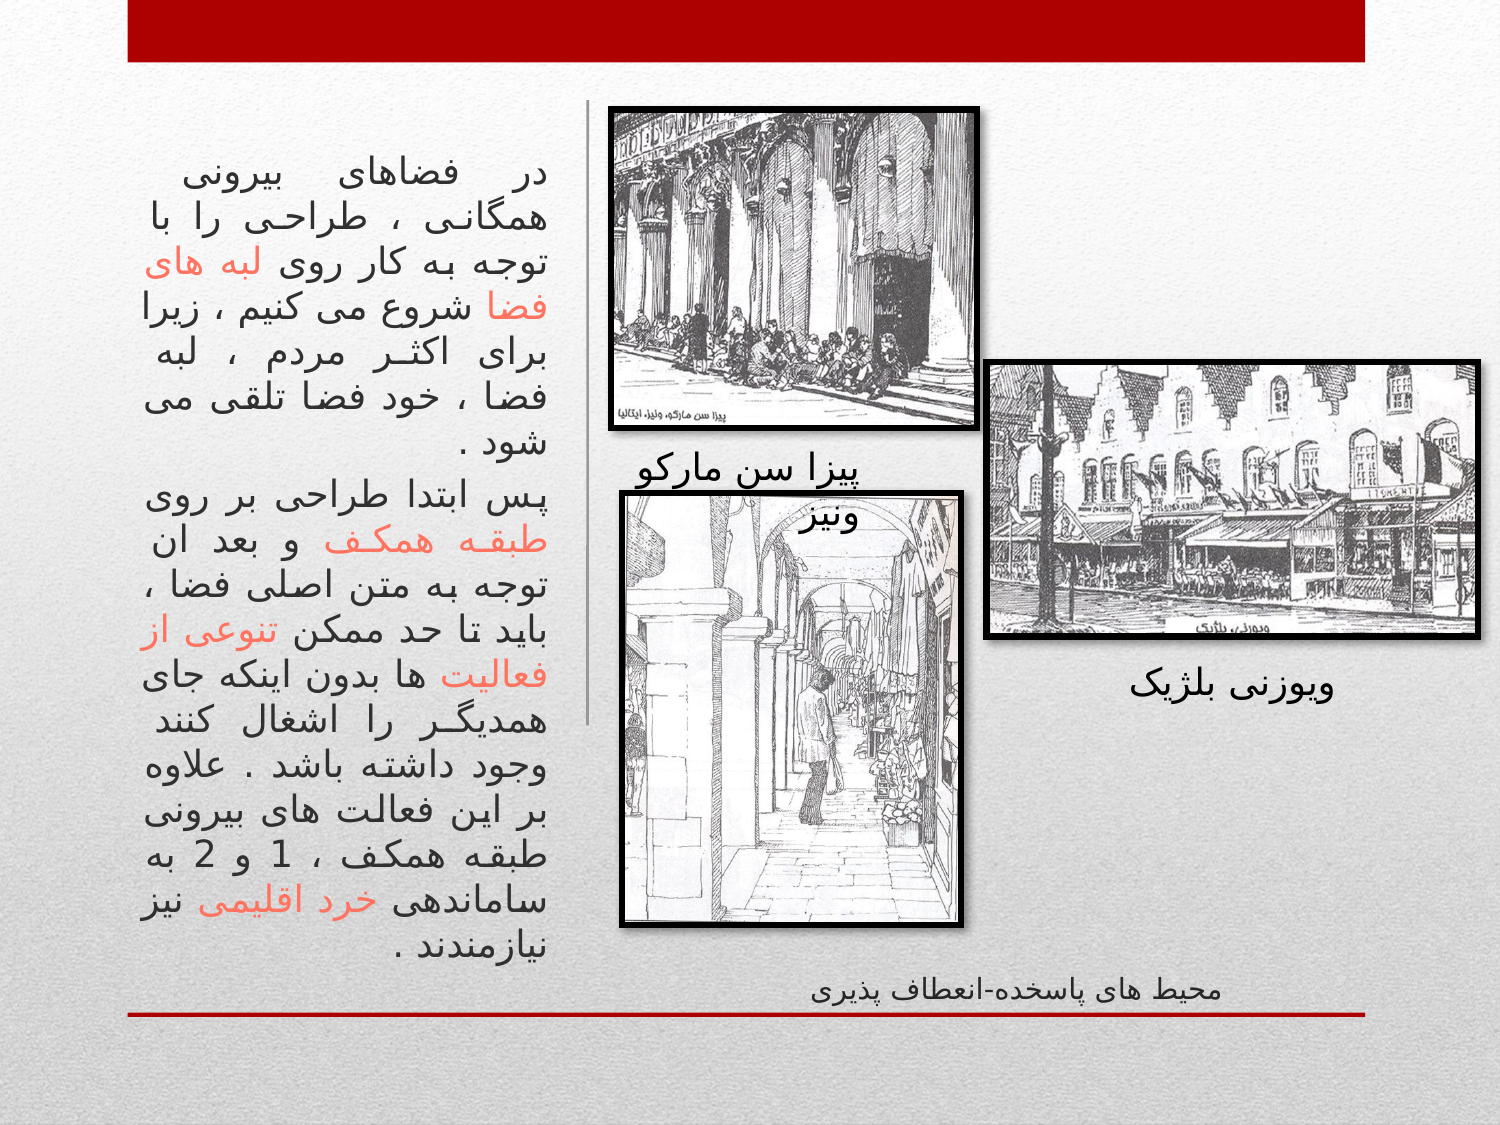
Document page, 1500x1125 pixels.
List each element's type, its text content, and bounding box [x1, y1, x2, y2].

text_box ویوزنی بلژیک [1088, 650, 1376, 711]
list در فضاهای بیرونی همگانی ، طراحی را با توجه به کار روی لبه های فضا شروع می کنیم ، زیرا برای اکثر مردم ، لبه فضا ، خود فضا تلقی می شود . پس ابتدا طراحی بر روی طبقه همکف و بعد ان توجه به متن اصلی فضا ، باید تا حد ممکن تنوعی از فعالیت ها بدون اینکه جای همدیگر را اشغال کنند وجود داشته باشد . علاوه بر این فعالت های بیرونی طبقه همکف ، 1 و 2 به ساماندهی خرد اقلیمی نیز نیازمندند . [125, 161, 564, 950]
text_box پیزا سن مارکو ونیز [587, 435, 875, 541]
picture [0, 0, 1500, 1125]
title محیط های پاسخده-انعطاف پذیری [125, 750, 1238, 1013]
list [613, 111, 975, 426]
